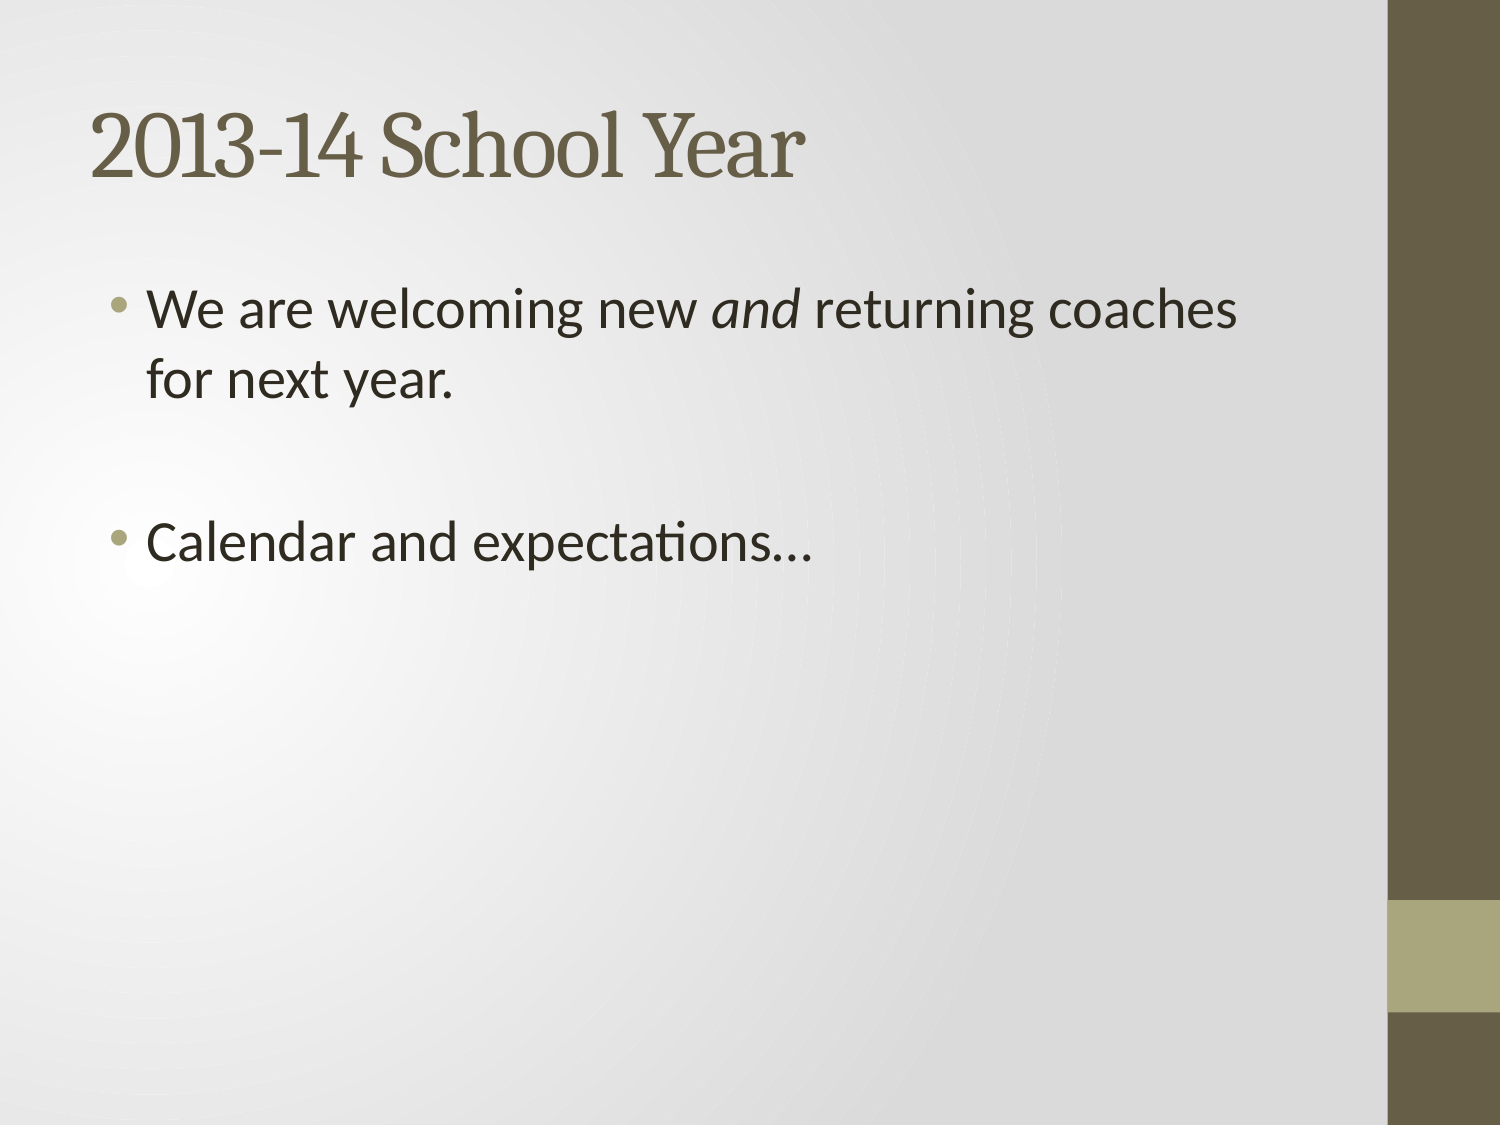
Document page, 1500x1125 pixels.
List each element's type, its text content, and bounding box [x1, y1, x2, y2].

title 2013-14 School Year [75, 45, 1325, 233]
list We are welcoming new and returning coaches for next year. Calendar and expectations… [75, 262, 1325, 1050]
